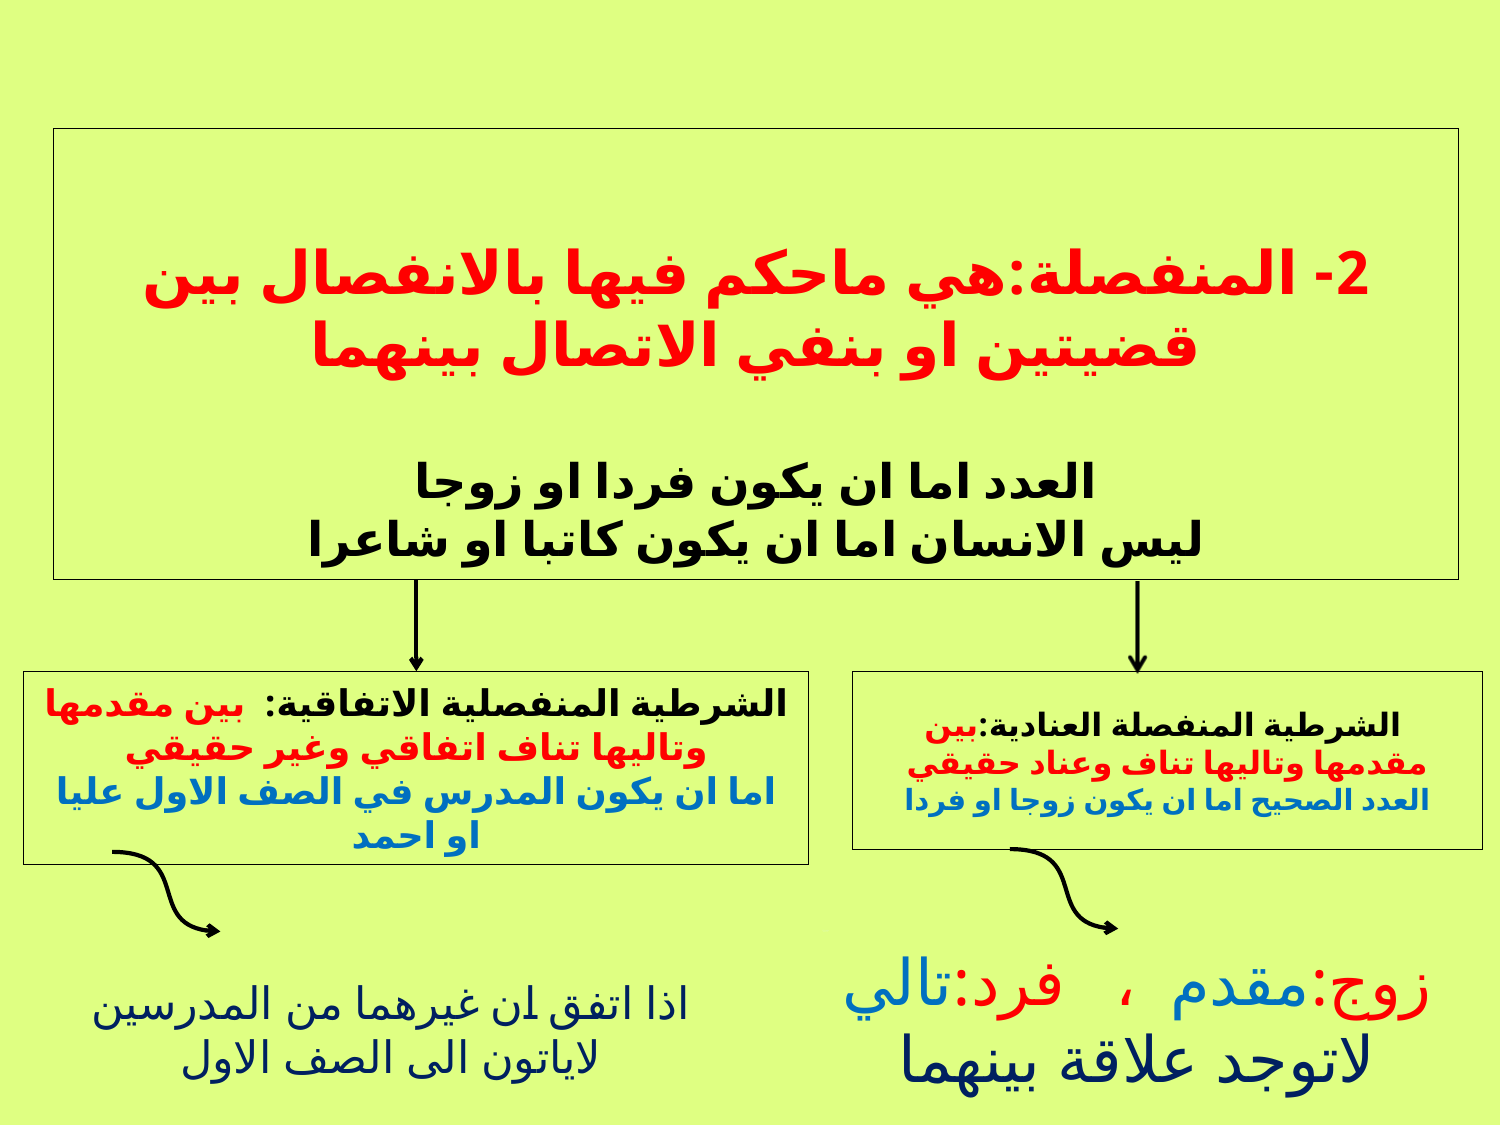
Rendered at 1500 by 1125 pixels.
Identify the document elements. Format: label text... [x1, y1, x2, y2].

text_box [1009, 848, 1119, 929]
picture [1117, 581, 1157, 692]
text_box الشرطية المنفصلة العنادية:بين مقدمها وتاليها تناف وعناد حقيقي العدد الصحيح اما ان يكون زوجا او فردا [852, 671, 1483, 850]
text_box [111, 851, 221, 932]
text_box زوج:مقدم ، فرد:تالي لاتوجد علاقة بينهما [822, 929, 1453, 1108]
text_box 2- المنفصلة:هي ماحكم فيها بالانفصال بين قضيتين او بنفي الاتصال بينهما العدد اما ان يكون فردا او زوجا ليس الانسان اما ان يكون كاتبا او شاعرا [53, 128, 1459, 580]
text_box الشرطية المنفصلية الاتفاقية: بين مقدمها وتاليها تناف اتفاقي وغير حقيقي اما ان يكون المدرس في الصف الاول عليا او احمد [23, 671, 809, 865]
text_box اذا اتفق ان غيرهما من المدرسين لاياتون الى الصف الاول [75, 939, 706, 1118]
